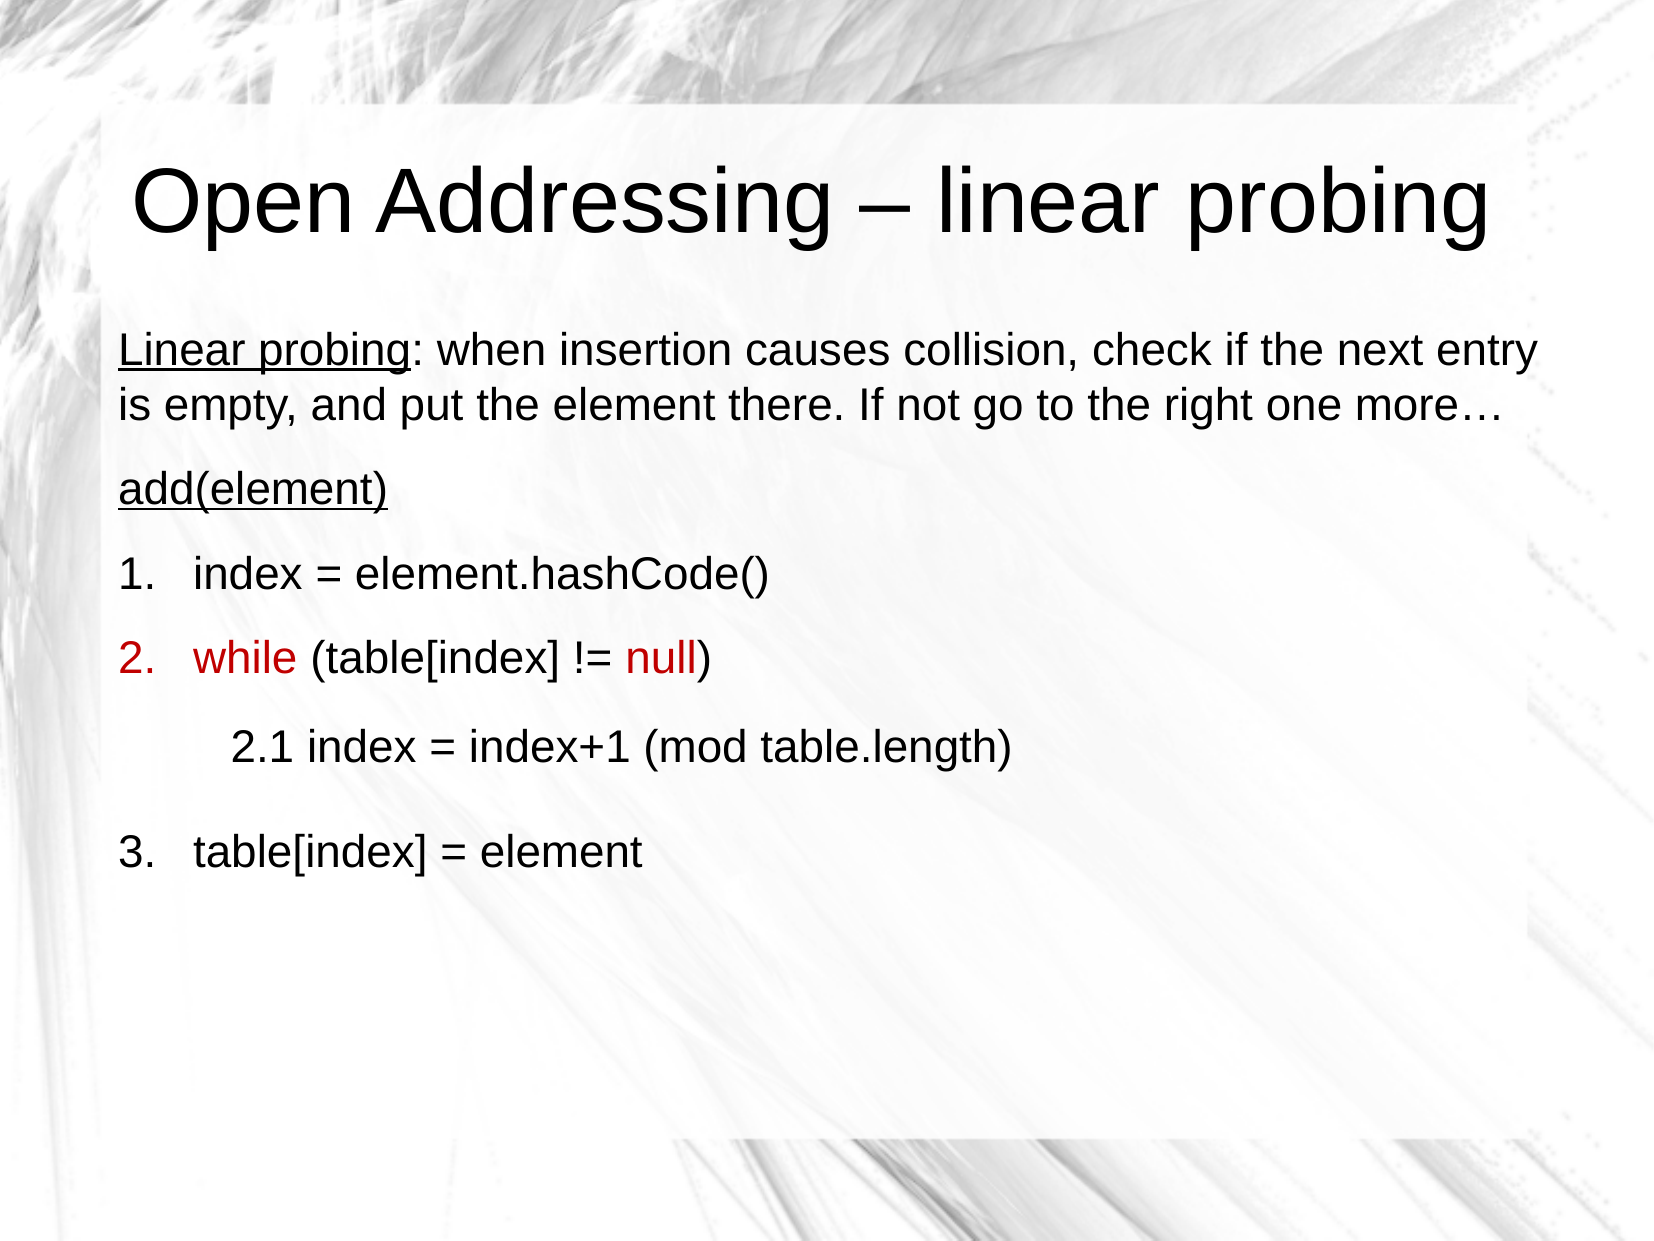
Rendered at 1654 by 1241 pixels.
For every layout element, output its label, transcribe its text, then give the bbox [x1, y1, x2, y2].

title Open Addressing – linear probing [118, 112, 1506, 281]
picture [0, 0, 1654, 1241]
list Linear probing: when insertion causes collision, check if the next entry is empty, and put the element there. If not go to the right one more… add(element) index = element.hashCode() while (table[index] != null) 2.1 index = index+1 (mod table.length) table[index] = element [118, 319, 1571, 1102]
